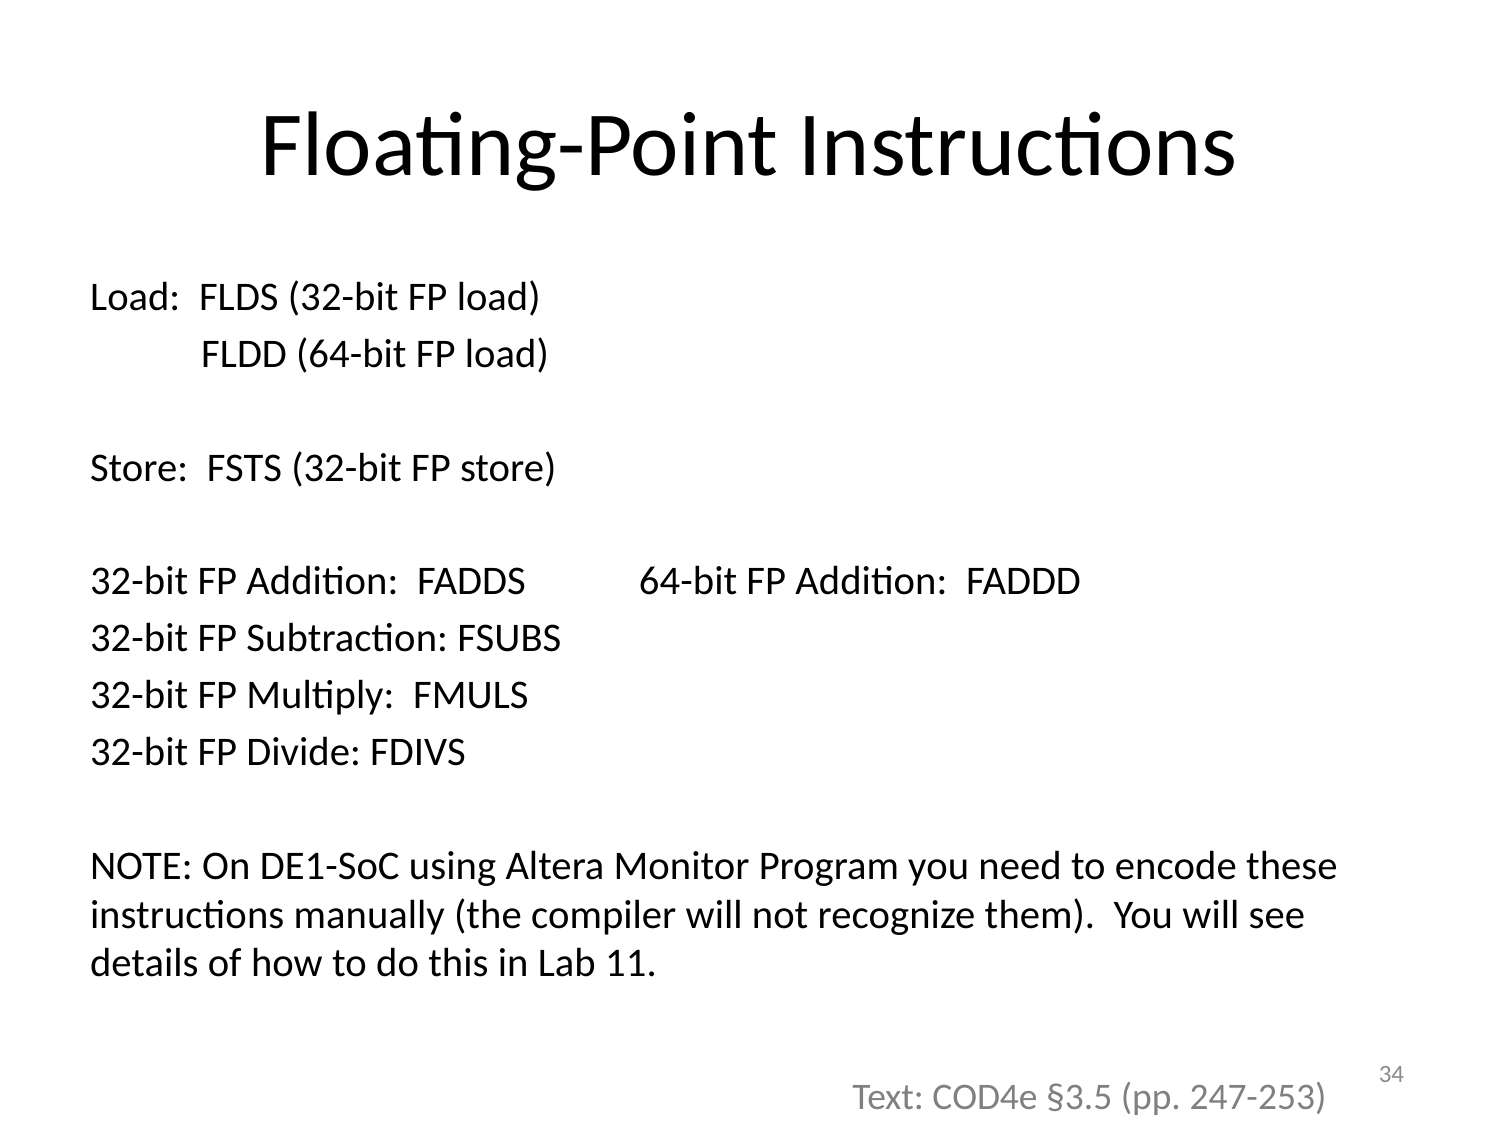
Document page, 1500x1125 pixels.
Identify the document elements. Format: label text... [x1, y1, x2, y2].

text_box Text: COD4e §3.5 (pp. 247-253) [837, 1064, 1350, 1125]
slide_number 34 [1074, 1042, 1425, 1103]
title Floating-Point Instructions [75, 45, 1425, 233]
list Load: FLDS (32-bit FP load) FLDD (64-bit FP load) Store: FSTS (32-bit FP store) 32-bit FP Addition: FADDS 64-bit FP Addition: FADDD 32-bit FP Subtraction: FSUBS 32-bit FP Multiply: FMULS 32-bit FP Divide: FDIVS NOTE: On DE1-SoC using Altera Monitor Program you need to encode these instructions manually (the compiler will not recognize them). You will see details of how to do this in Lab 11. [75, 262, 1425, 1005]
